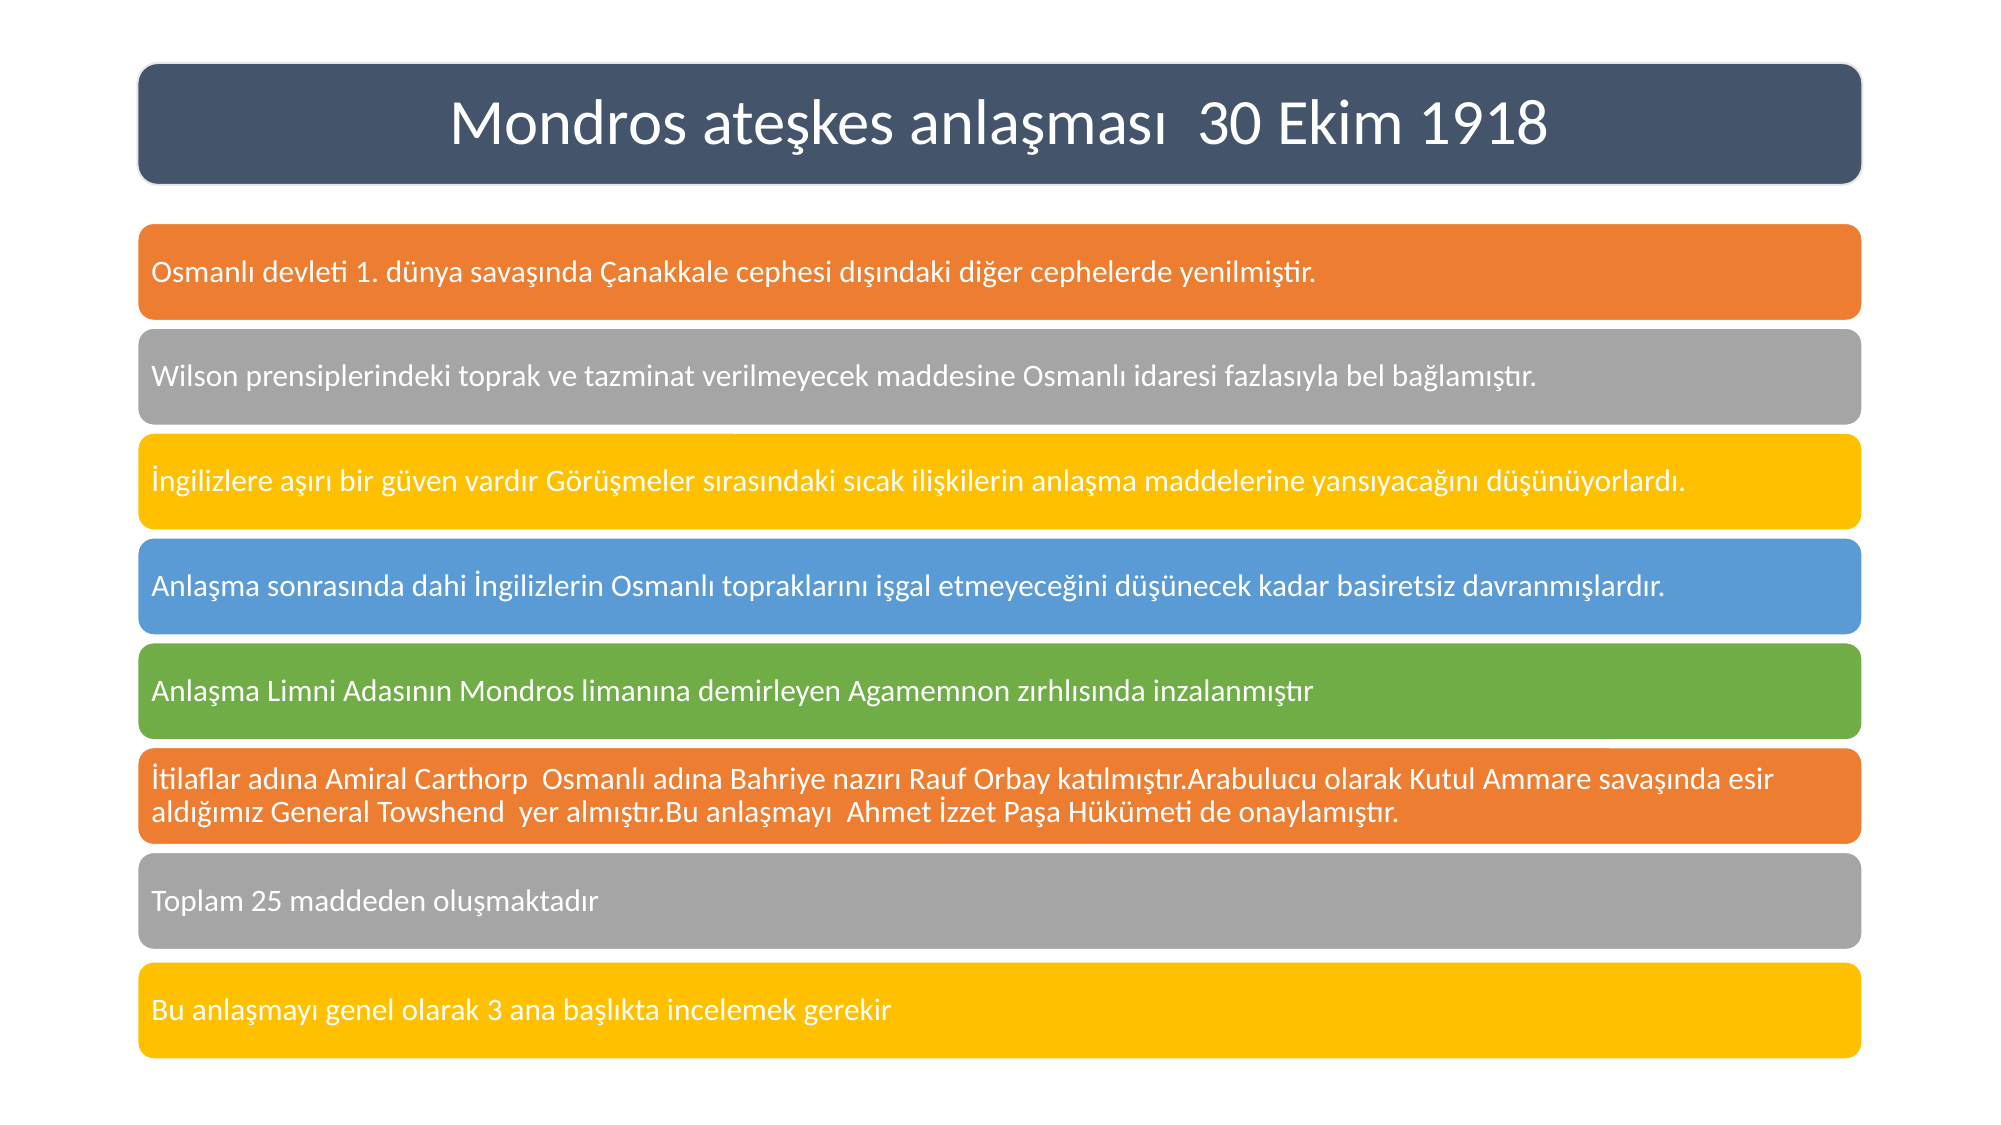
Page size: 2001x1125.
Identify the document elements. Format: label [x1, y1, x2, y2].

text_box [137, 59, 1863, 185]
list [137, 212, 1863, 1066]
